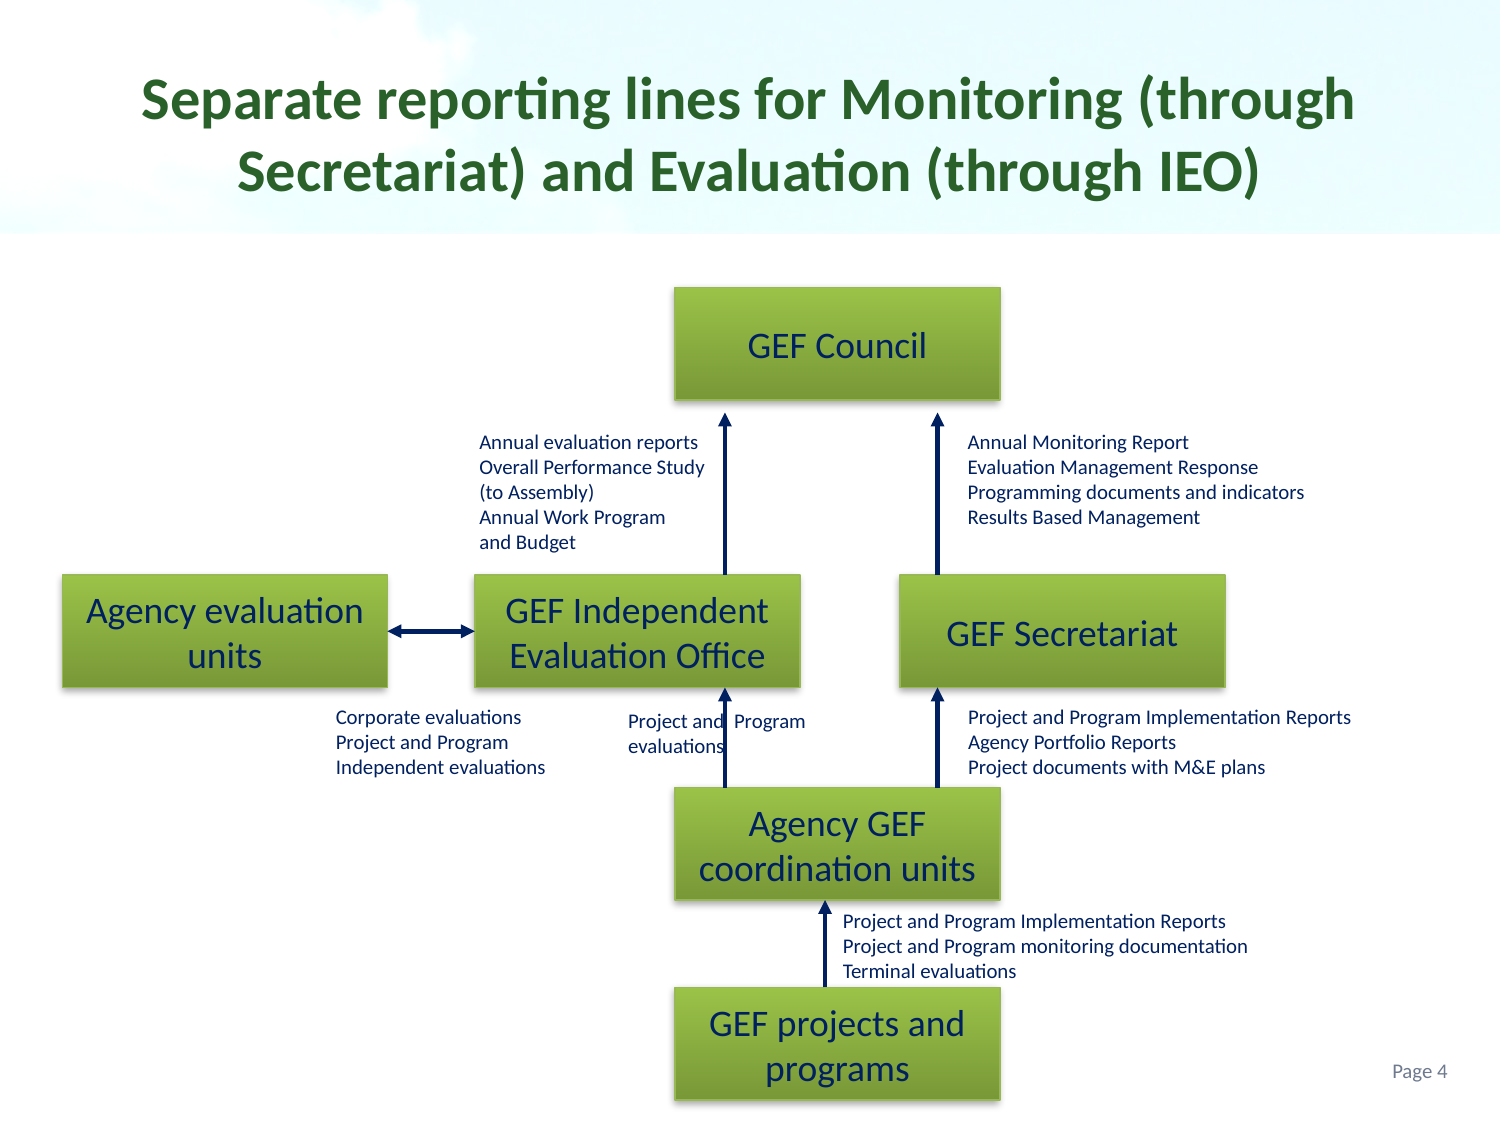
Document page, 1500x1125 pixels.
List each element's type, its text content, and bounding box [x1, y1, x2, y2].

text_box GEF Secretariat [899, 574, 1226, 688]
text_box Project and Program Implementation Reports Project and Program monitoring documentation Terminal evaluations [828, 900, 1264, 990]
text_box Annual Monitoring Report Evaluation Management Response Programming documents and indicators Results Based Management [952, 421, 1320, 536]
text_box GEF Independent Evaluation Office [474, 574, 801, 688]
text_box GEF Council [674, 287, 1001, 401]
title Separate reporting lines for Monitoring (through Secretariat) and Evaluation (through IEO) [37, 37, 1463, 225]
text_box GEF projects and programs [674, 987, 1001, 1101]
text_box Corporate evaluations Project and Program Independent evaluations [321, 696, 561, 787]
text_box Agency evaluation units [62, 574, 388, 688]
text_box Project and Program evaluations [729, 699, 821, 765]
text_box Project and Program Implementation Reports Agency Portfolio Reports Project documents with M&E plans [953, 696, 1367, 787]
text_box Project and Program evaluations [613, 699, 720, 765]
text_box Annual evaluation reports Overall Performance Study (to Assembly) Annual Work Program and Budget [464, 421, 720, 561]
text_box Agency GEF coordination units [674, 787, 1001, 901]
